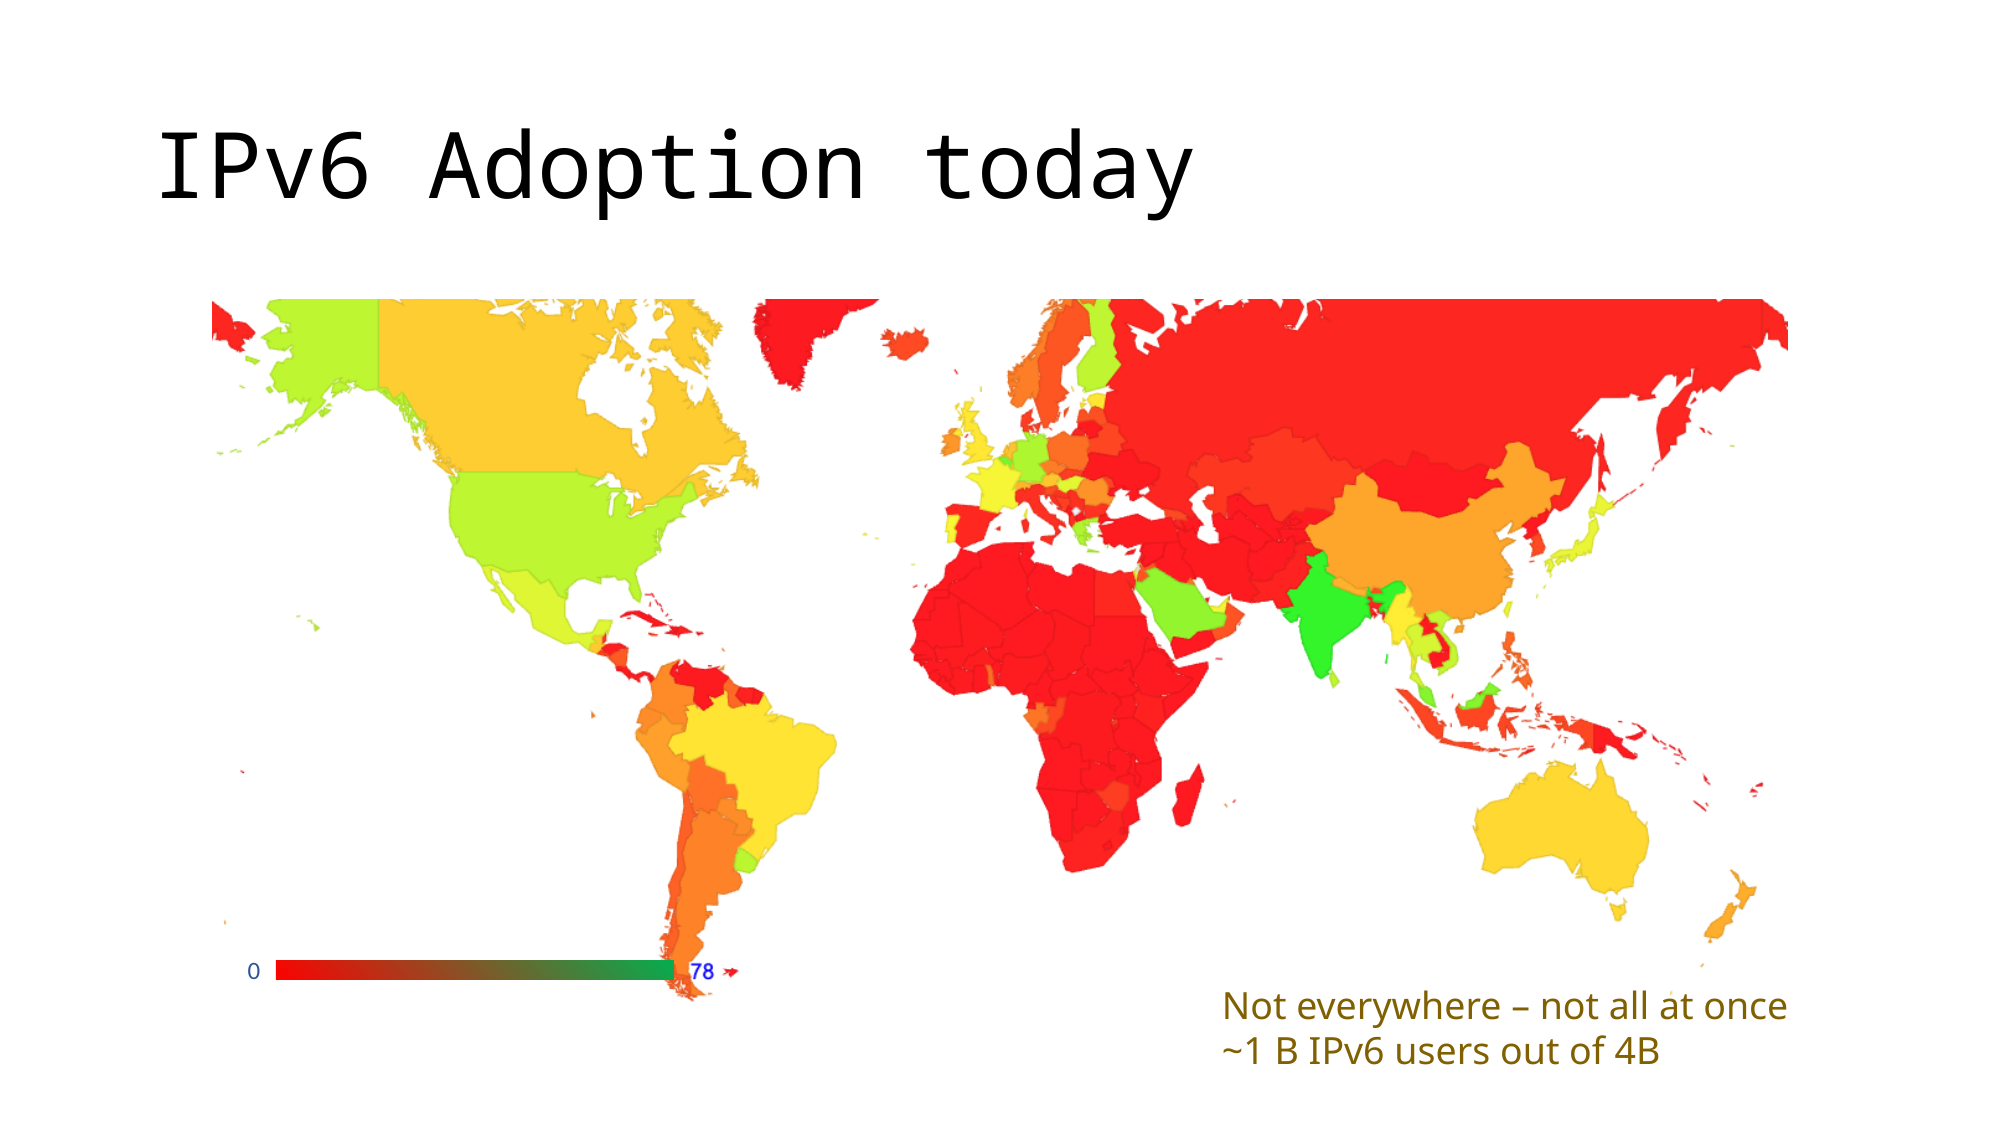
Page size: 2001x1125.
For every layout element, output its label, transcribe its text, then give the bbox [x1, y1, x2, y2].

title IPv6 Adoption today [137, 59, 1863, 278]
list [212, 299, 1788, 1014]
text_box Not everywhere – not all at once ~1 B IPv6 users out of 4B [1207, 974, 1805, 1080]
